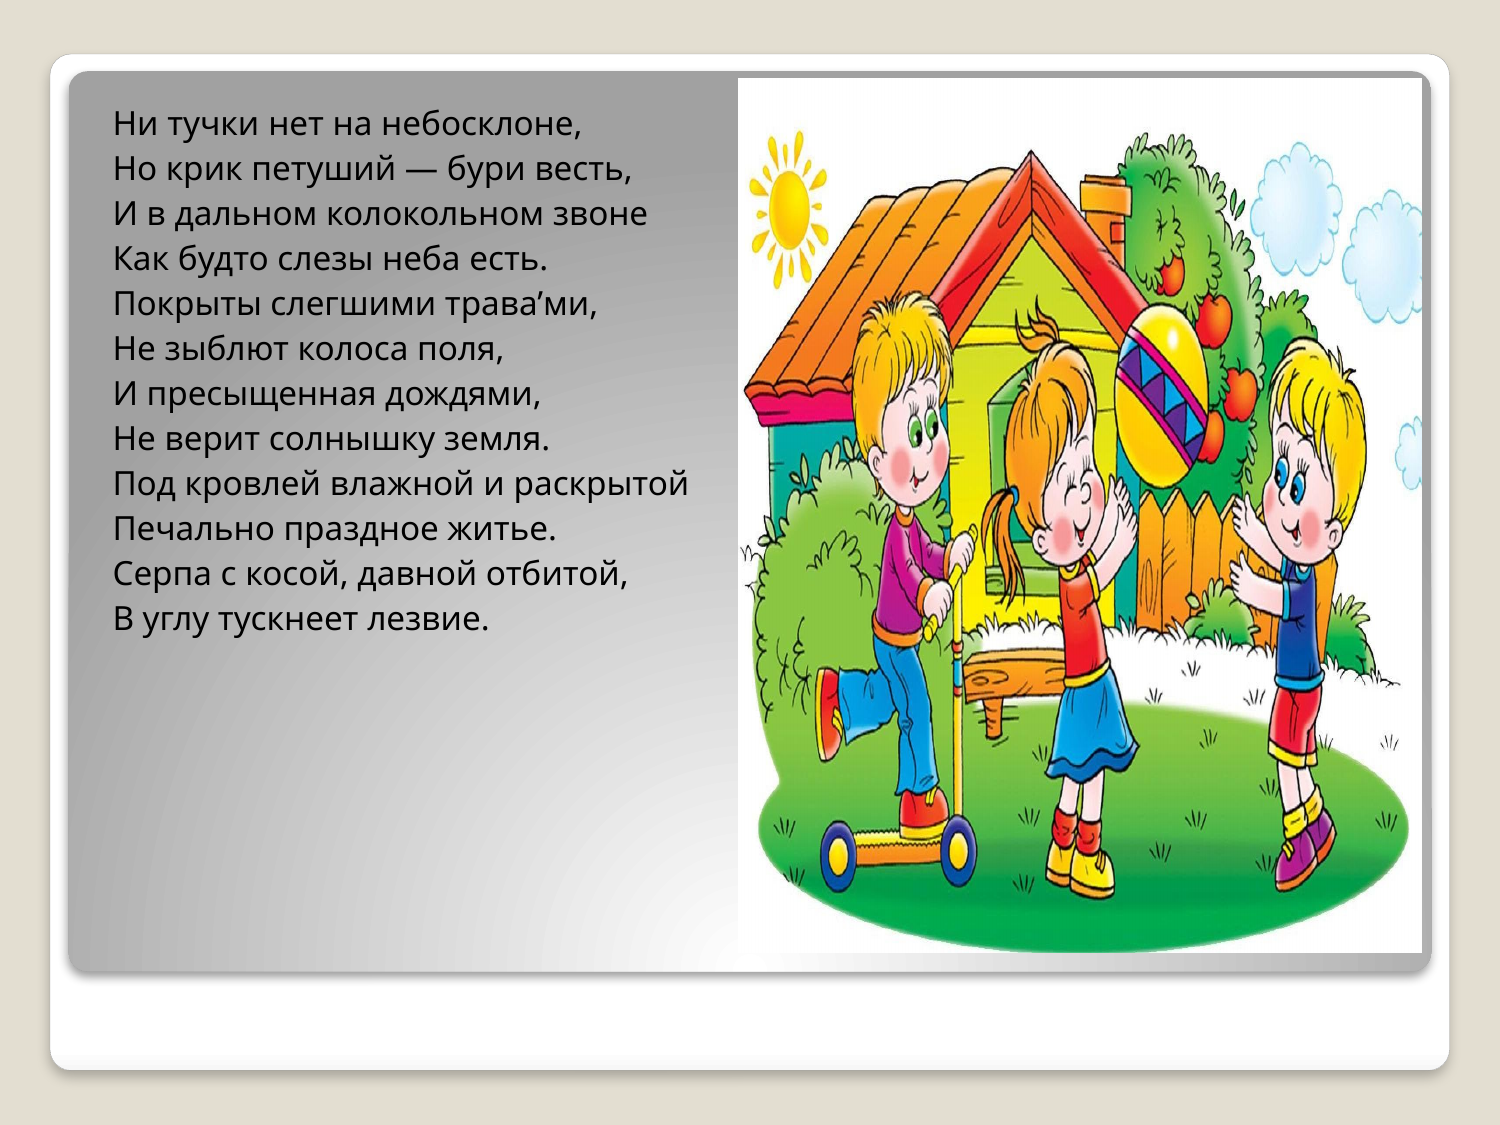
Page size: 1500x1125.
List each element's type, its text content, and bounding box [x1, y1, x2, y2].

picture [737, 77, 1423, 953]
list Ни тучки нет на небосклоне, Но крик петуший — бури весть, И в дальном колокольном звоне Как будто слезы неба есть. Покрыты слегшими трава’ми, Не зыблют колоса поля, И пресыщенная дождями, Не верит солнышку земля. Под кровлей влажной и раскрытой Печально праздное житье. Серпа с косой, давной отбитой, В углу тускнеет лезвие. [82, 86, 731, 774]
